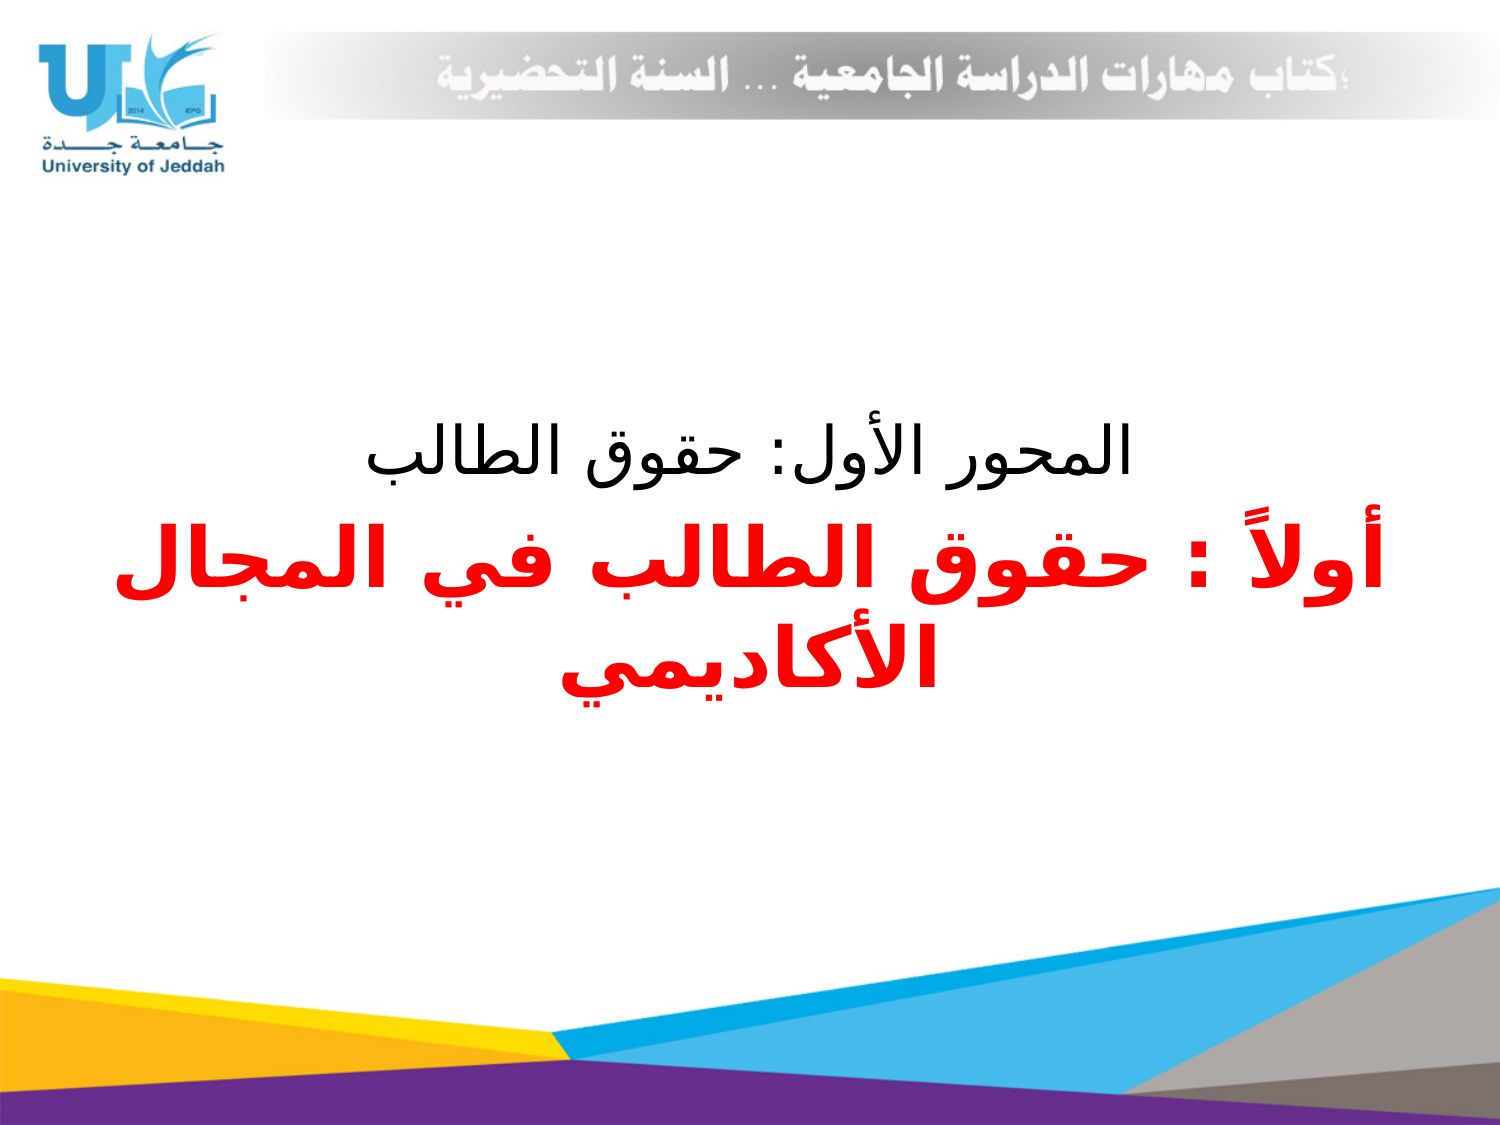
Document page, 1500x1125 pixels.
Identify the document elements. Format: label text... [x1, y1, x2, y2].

picture [0, 0, 1500, 1125]
list المحور الأول: حقوق الطالب أولاً : حقوق الطالب في المجال الأكاديمي [75, 399, 1425, 675]
